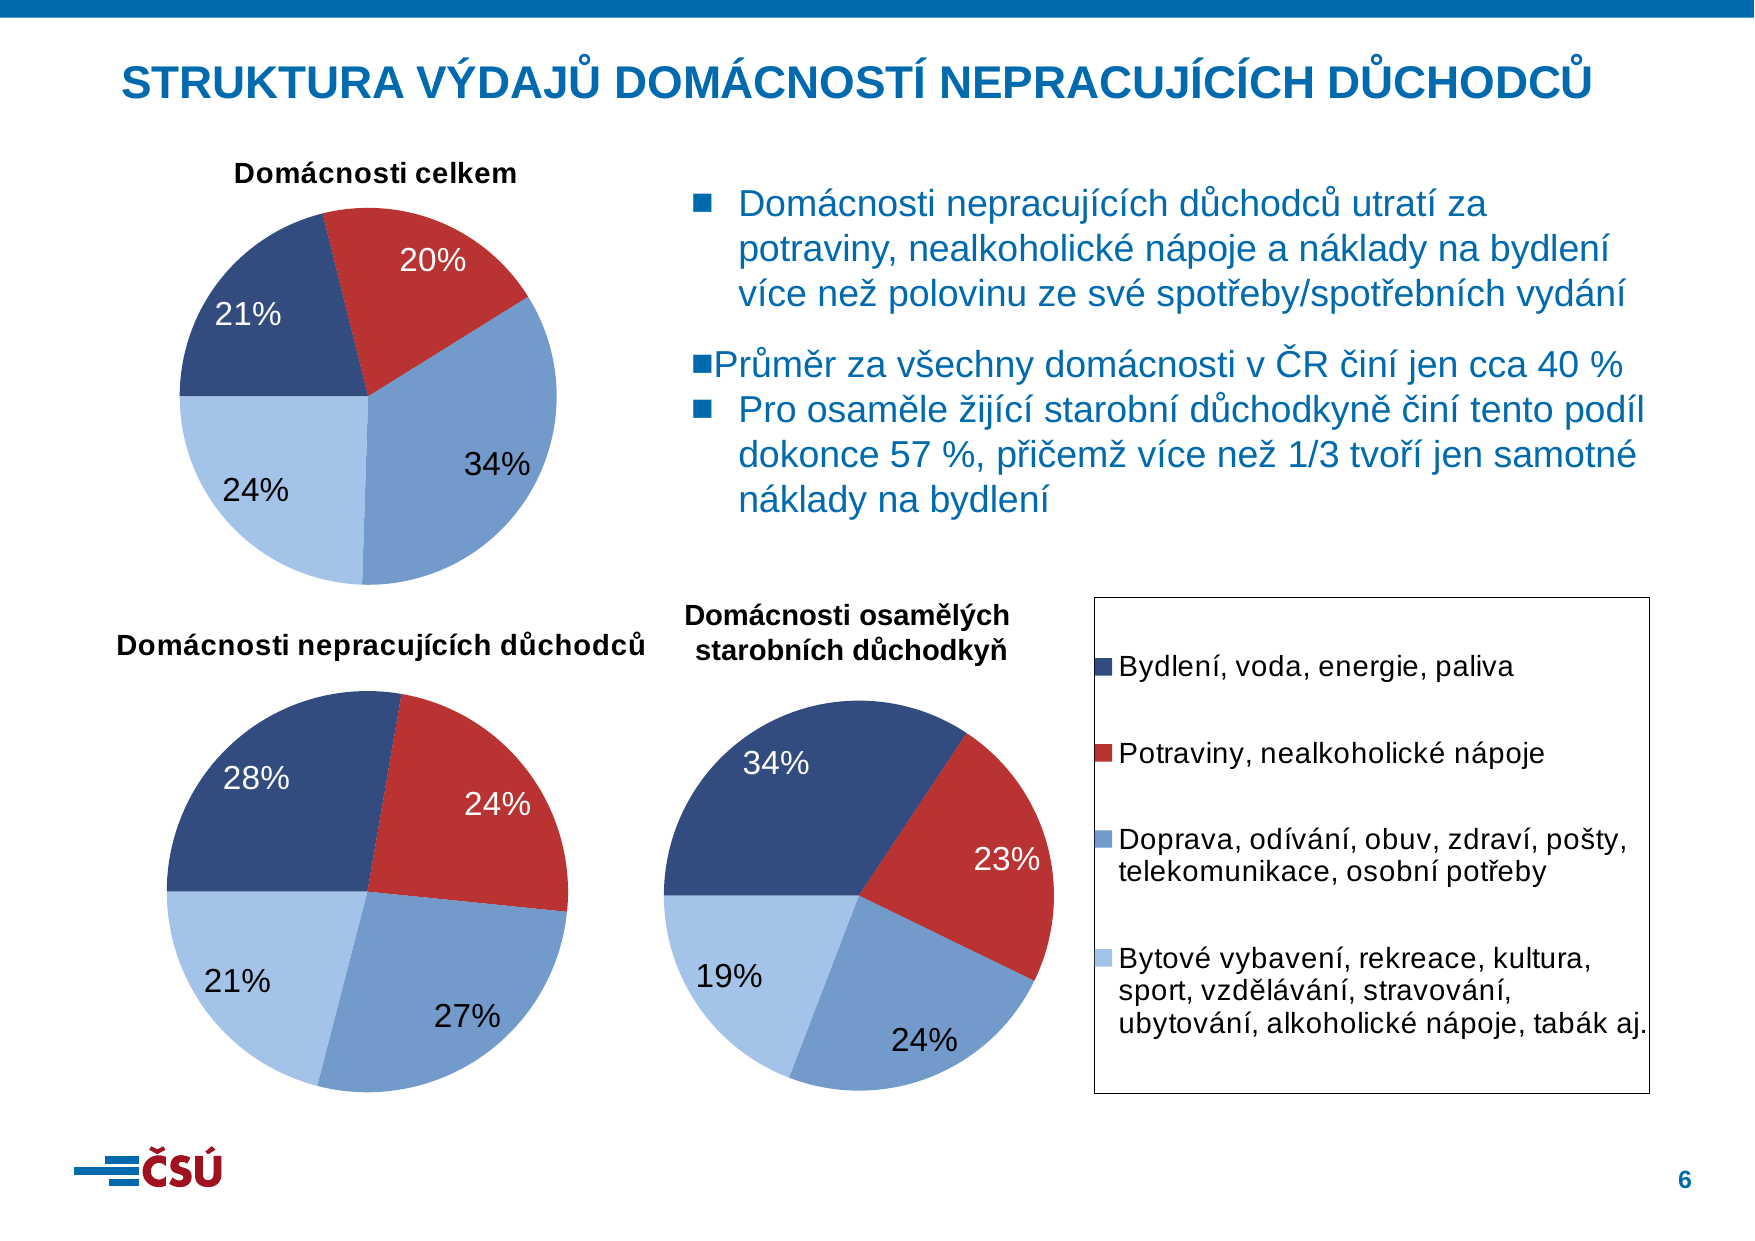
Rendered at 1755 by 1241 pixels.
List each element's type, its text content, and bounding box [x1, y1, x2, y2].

chart [49, 135, 1669, 1130]
list Domácnosti nepracujících důchodců utratí za potraviny, nealkoholické nápoje a náklady na bydlení více než polovinu ze své spotřeby/spotřebních vydání Průměr za všechny domácnosti v ČR činí jen cca 40 % Pro osaměle žijící starobní důchodkyně činí tento podíl dokonce 57 %, přičemž více než 1/3 tvoří jen samotné náklady na bydlení [1072, 171, 1669, 550]
list Struktura Výdajů domácností NEPRACUJÍCích důchodců [121, 53, 1660, 142]
text_box [1113, 88, 1264, 239]
